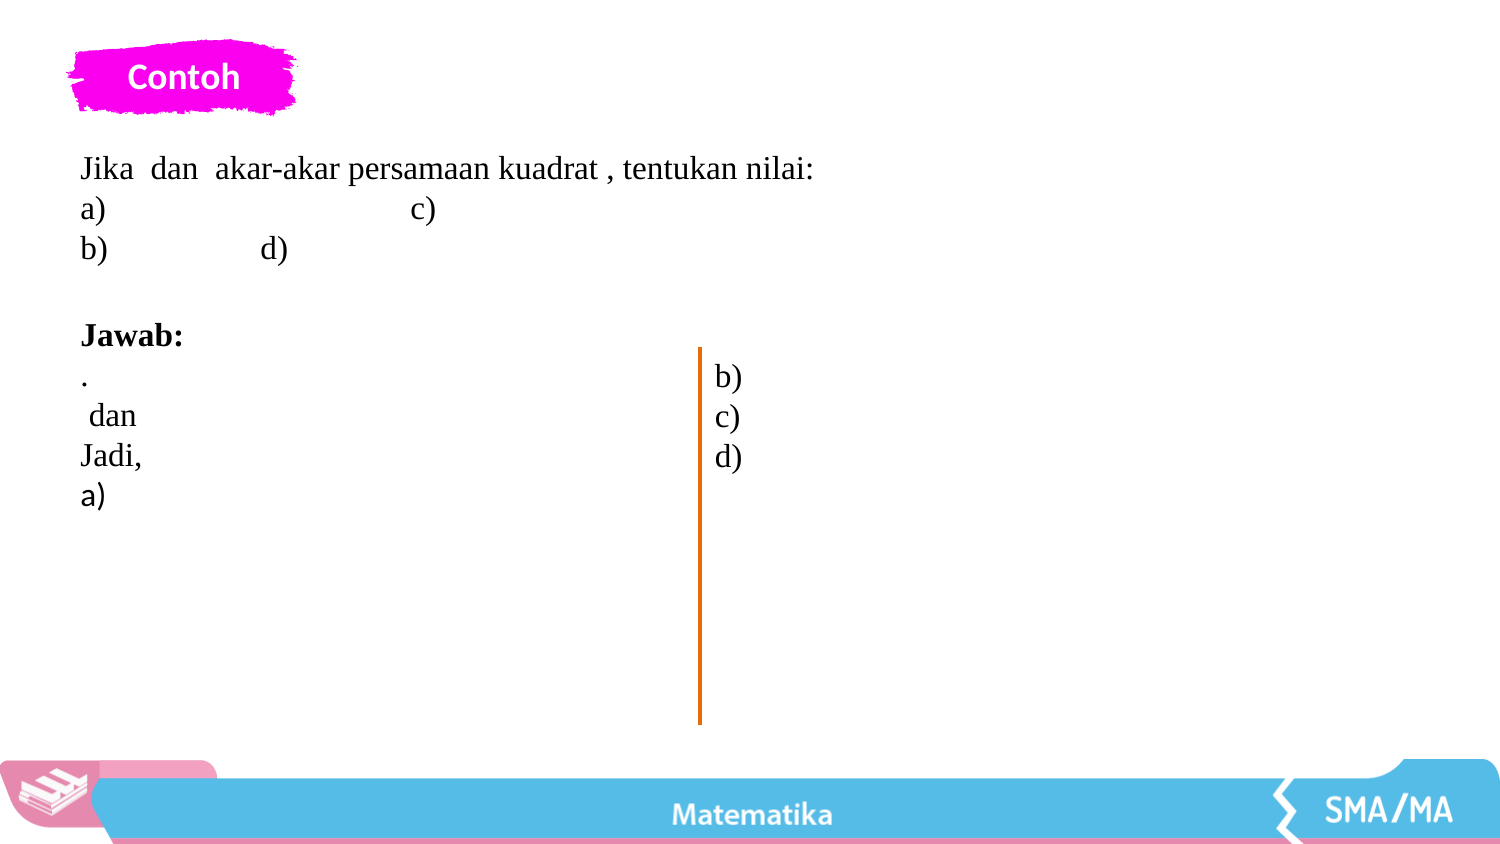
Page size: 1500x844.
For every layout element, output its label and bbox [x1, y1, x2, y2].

text_box [65, 305, 726, 725]
text_box [65, 38, 301, 119]
picture [0, 759, 1500, 844]
